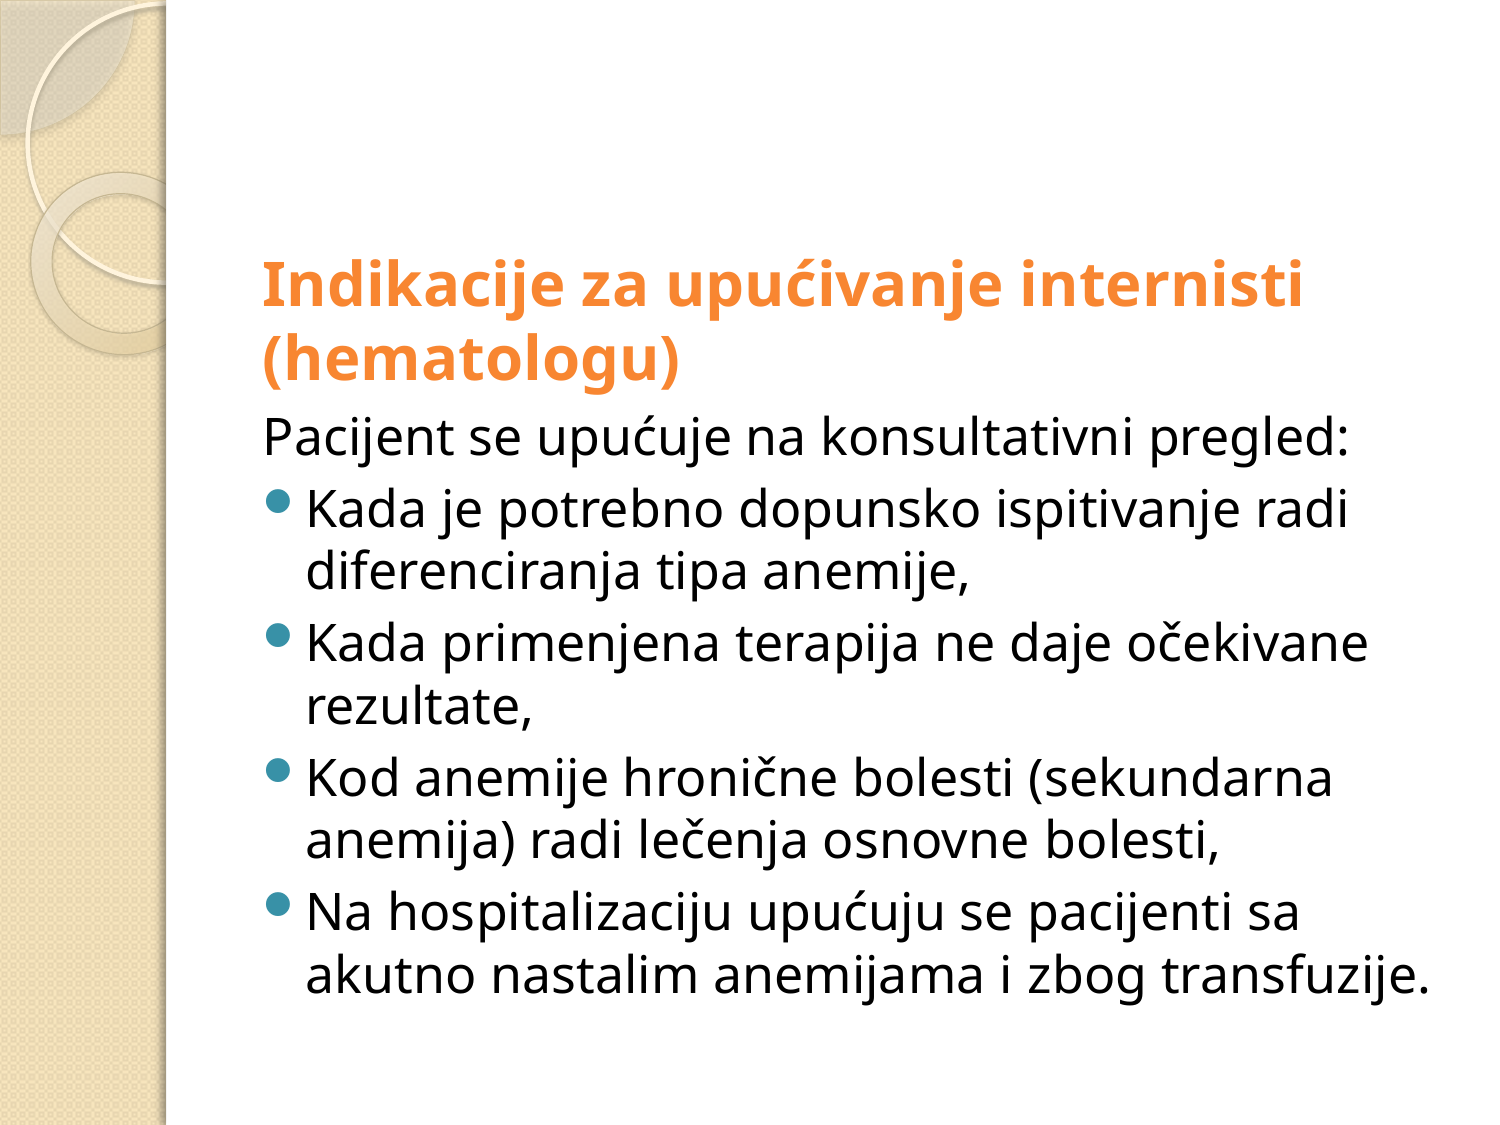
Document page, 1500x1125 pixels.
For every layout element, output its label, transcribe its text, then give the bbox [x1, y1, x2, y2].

list Indikacije za upućivanje internisti (hematologu) Pacijent se upućuje na konsultativni pregled: Kada je potrebno dopunsko ispitivanje radi diferenciranja tipa anemije, Kada primenjena terapija ne daje očekivane rezultate, Kod anemije hronične bolesti (sekundarna anemija) radi lečenja osnovne bolesti, Na hospitalizaciju upućuju se pacijenti sa akutno nastalim anemijama i zbog transfuzije. [235, 237, 1466, 1025]
